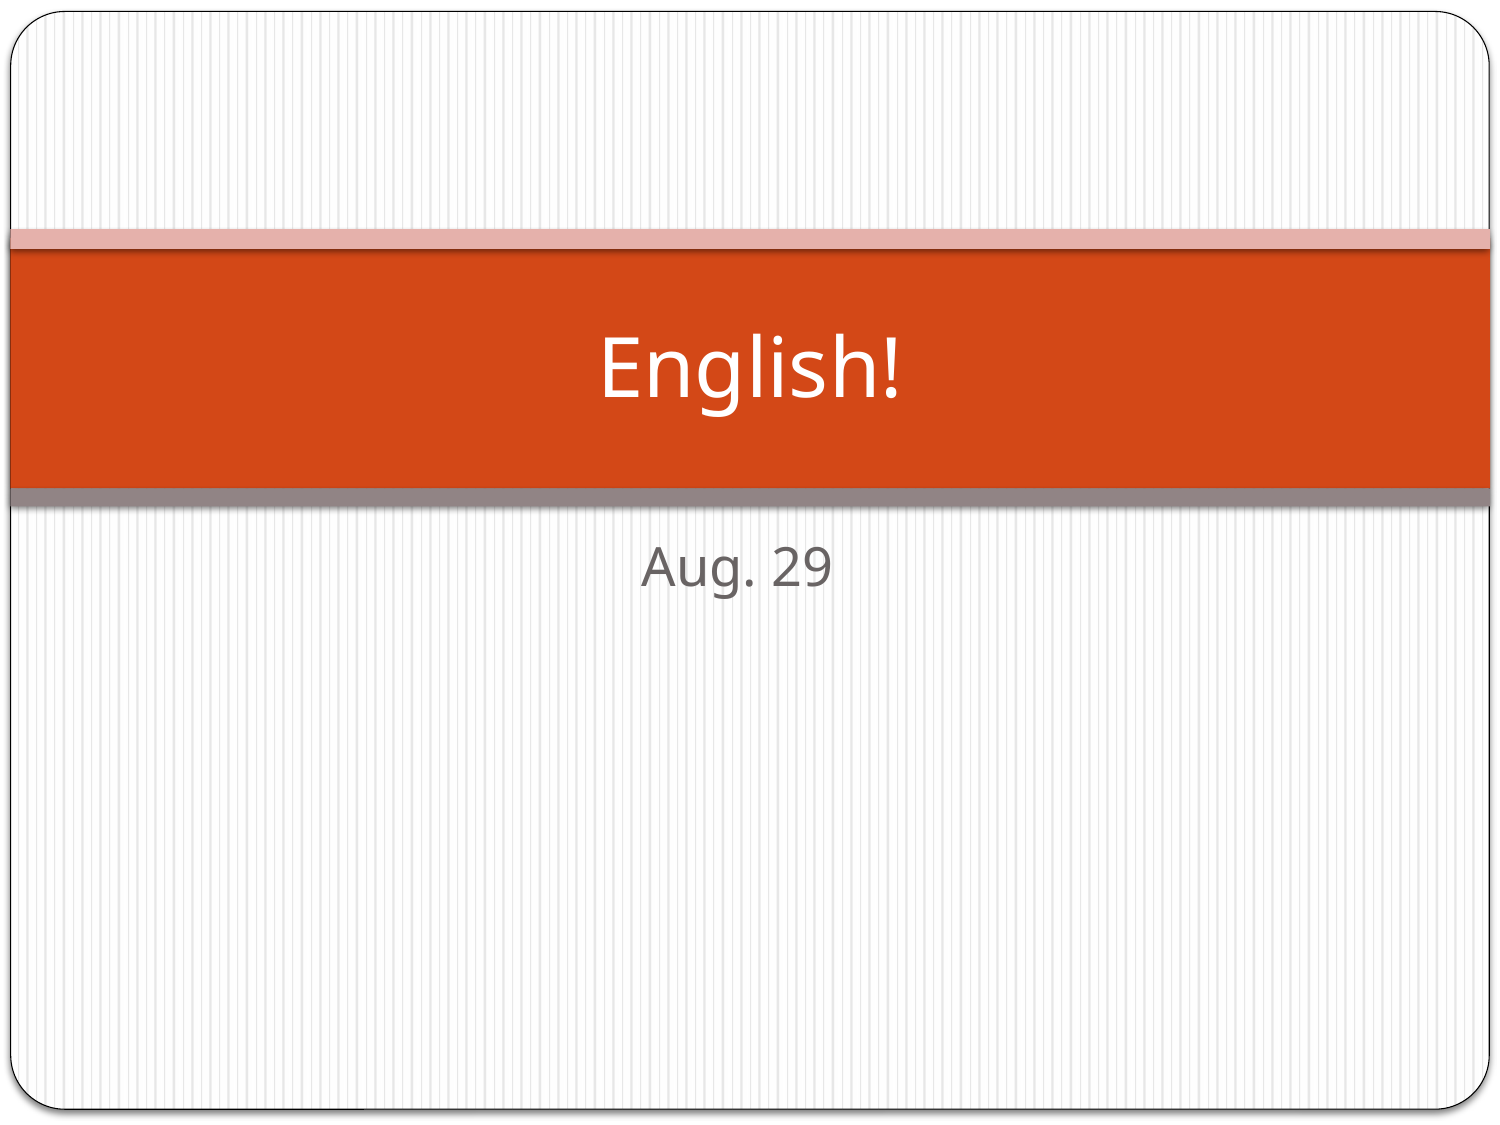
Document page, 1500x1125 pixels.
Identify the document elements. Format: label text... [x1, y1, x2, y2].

title English! [75, 247, 1425, 489]
subtitle Aug. 29 [212, 525, 1263, 788]
